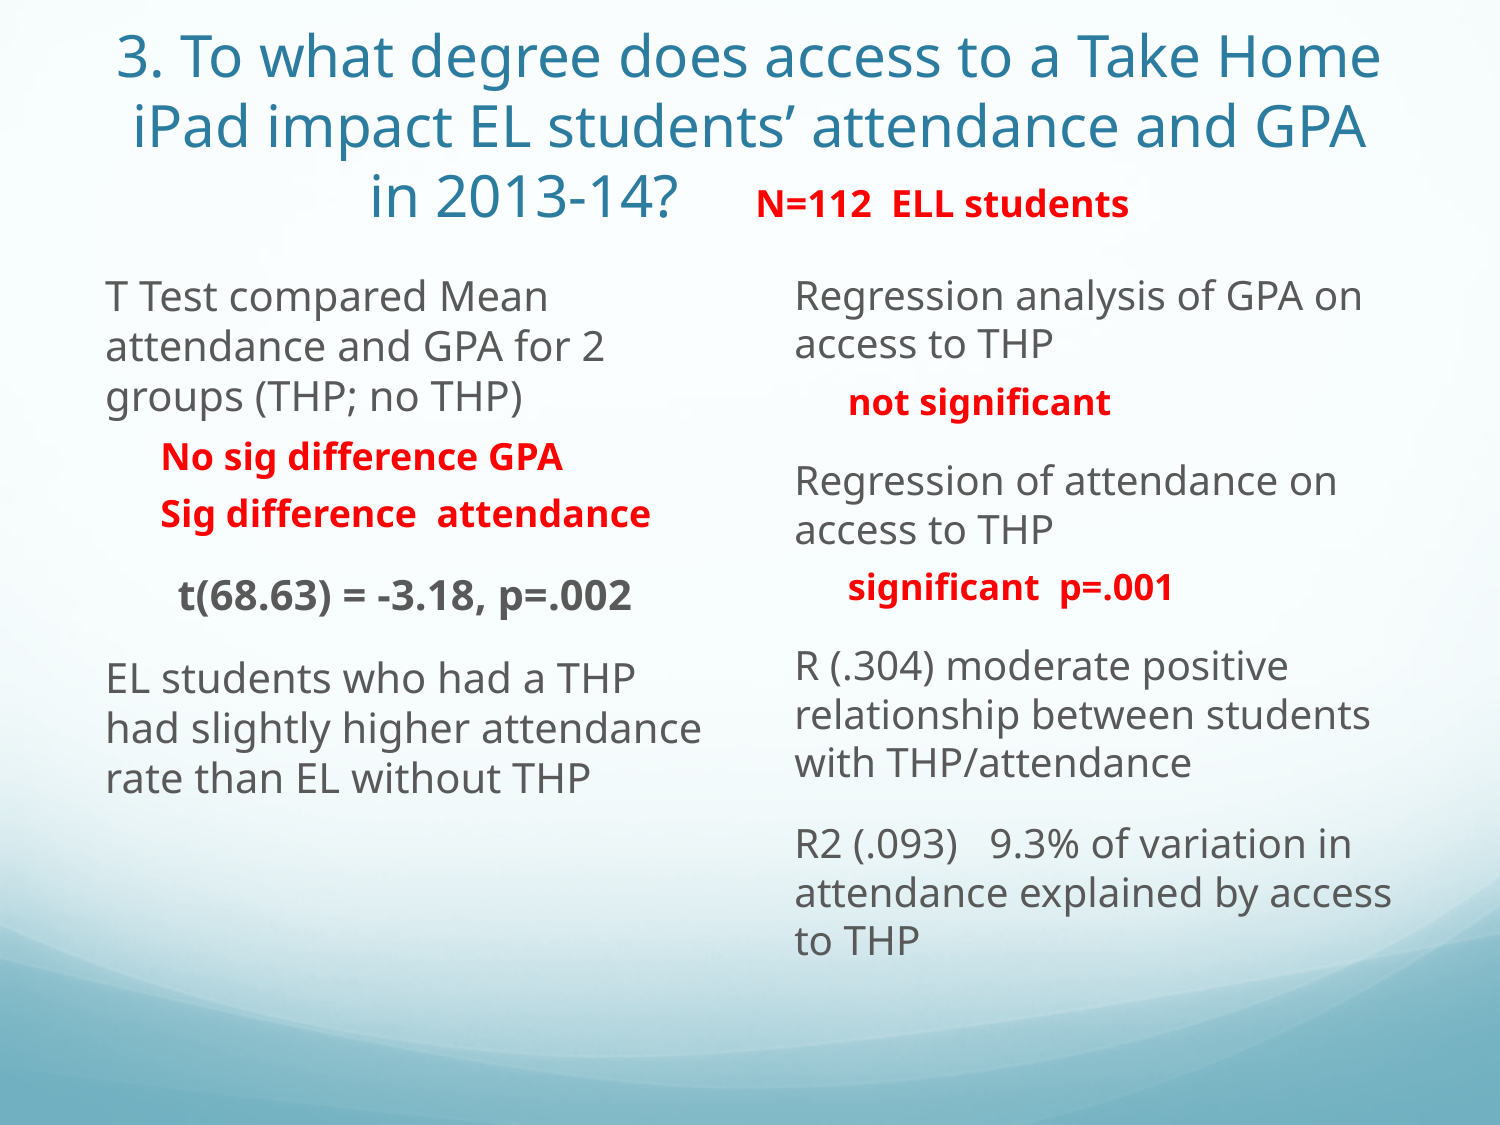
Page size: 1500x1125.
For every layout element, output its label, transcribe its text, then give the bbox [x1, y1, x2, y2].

list Regression analysis of GPA on access to THP not significant Regression of attendance on access to THP significant p=.001 R (.304) moderate positive relationship between students with THP/attendance R2 (.093) 9.3% of variation in attendance explained by access to THP [779, 262, 1410, 975]
title 3. To what degree does access to a Take Home iPad impact EL students’ attendance and GPA in 2013-14? N=112 ELL students [90, 17, 1410, 237]
list T Test compared Mean attendance and GPA for 2 groups (THP; no THP) No sig difference GPA Sig difference attendance t(68.63) = -3.18, p=.002 EL students who had a THP had slightly higher attendance rate than EL without THP [90, 262, 721, 975]
